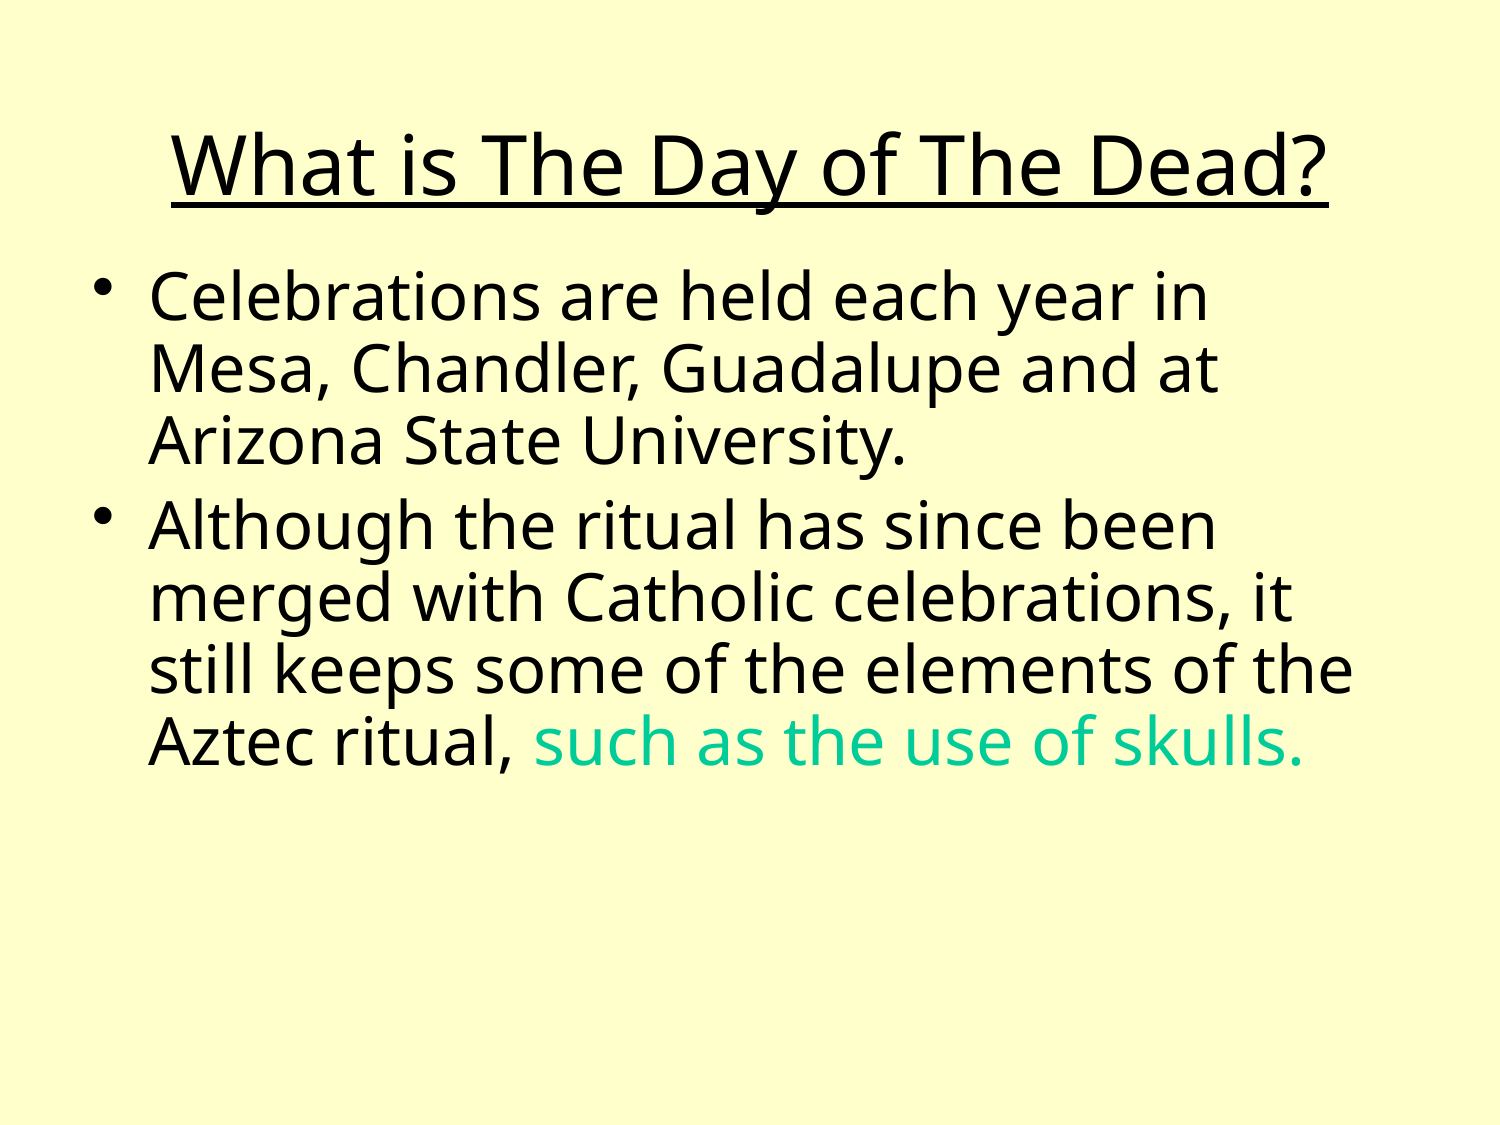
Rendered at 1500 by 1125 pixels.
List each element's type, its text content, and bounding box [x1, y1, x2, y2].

title What is The Day of The Dead? [74, 44, 1426, 280]
list Celebrations are held each year in Mesa, Chandler, Guadalupe and at Arizona State University. Although the ritual has since been merged with Catholic celebrations, it still keeps some of the elements of the Aztec ritual, such as the use of skulls. [76, 255, 1428, 882]
